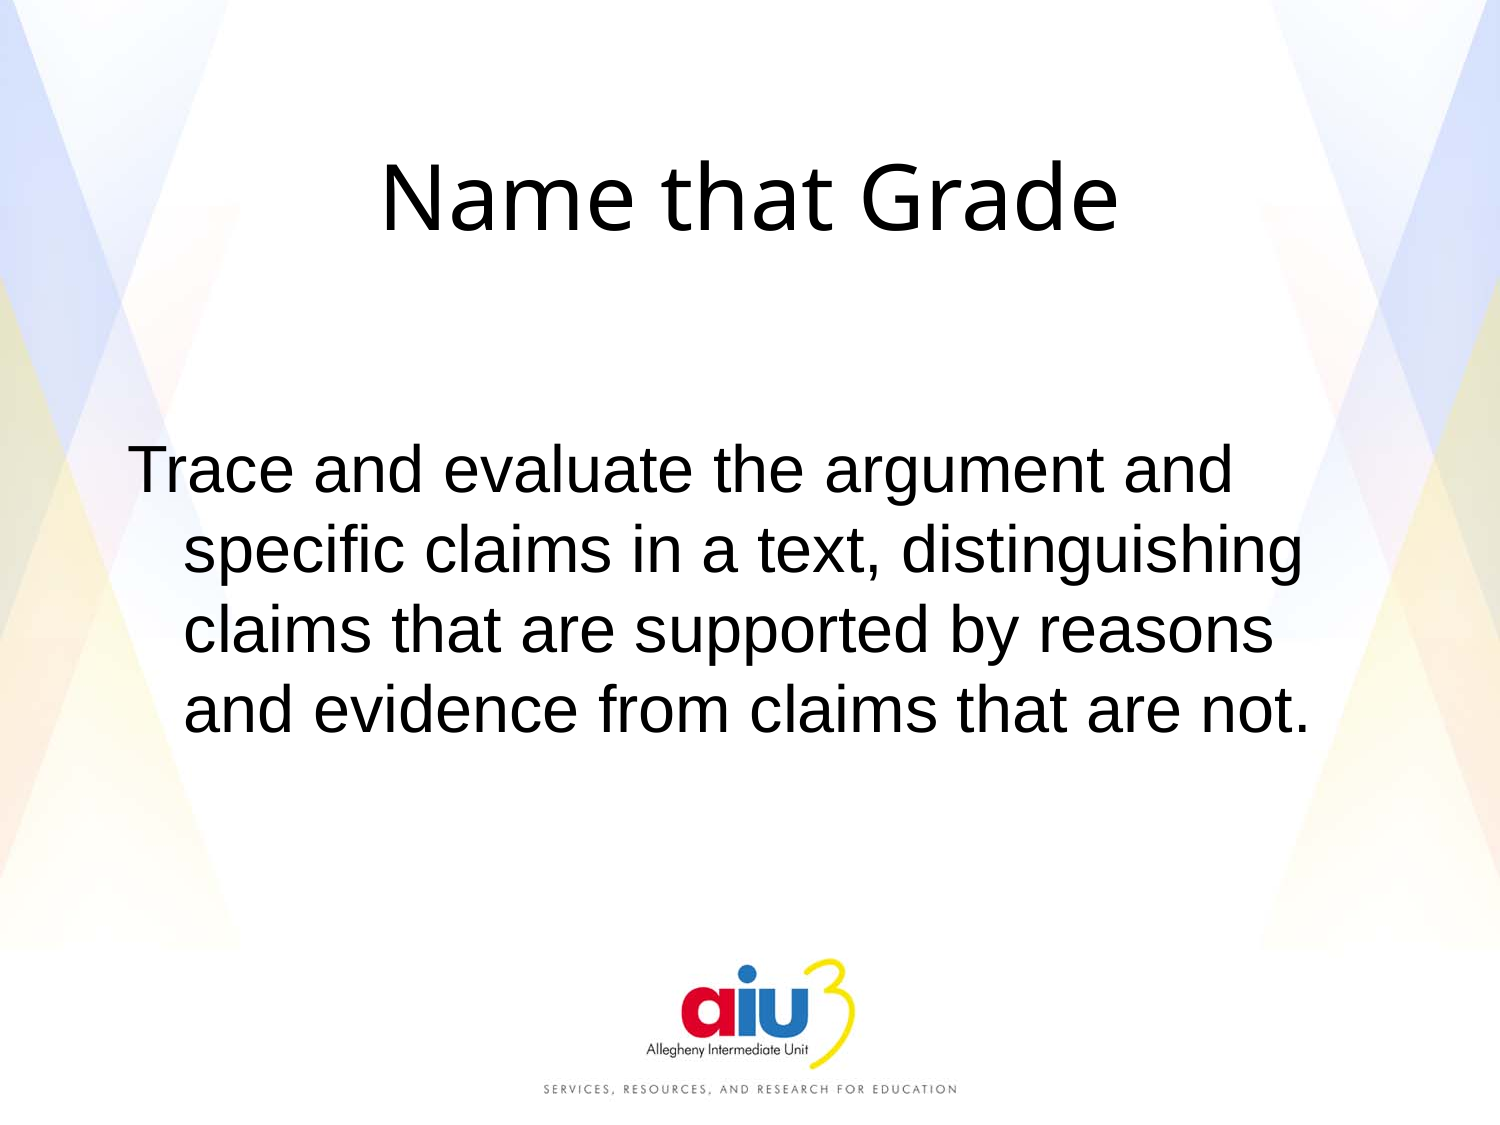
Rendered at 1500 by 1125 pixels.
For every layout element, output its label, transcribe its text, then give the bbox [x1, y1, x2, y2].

picture [0, 0, 1500, 1125]
list Trace and evaluate the argument and specific claims in a text, distinguishing claims that are supported by reasons and evidence from claims that are not. [112, 324, 1388, 1001]
title Name that Grade [112, 99, 1388, 288]
